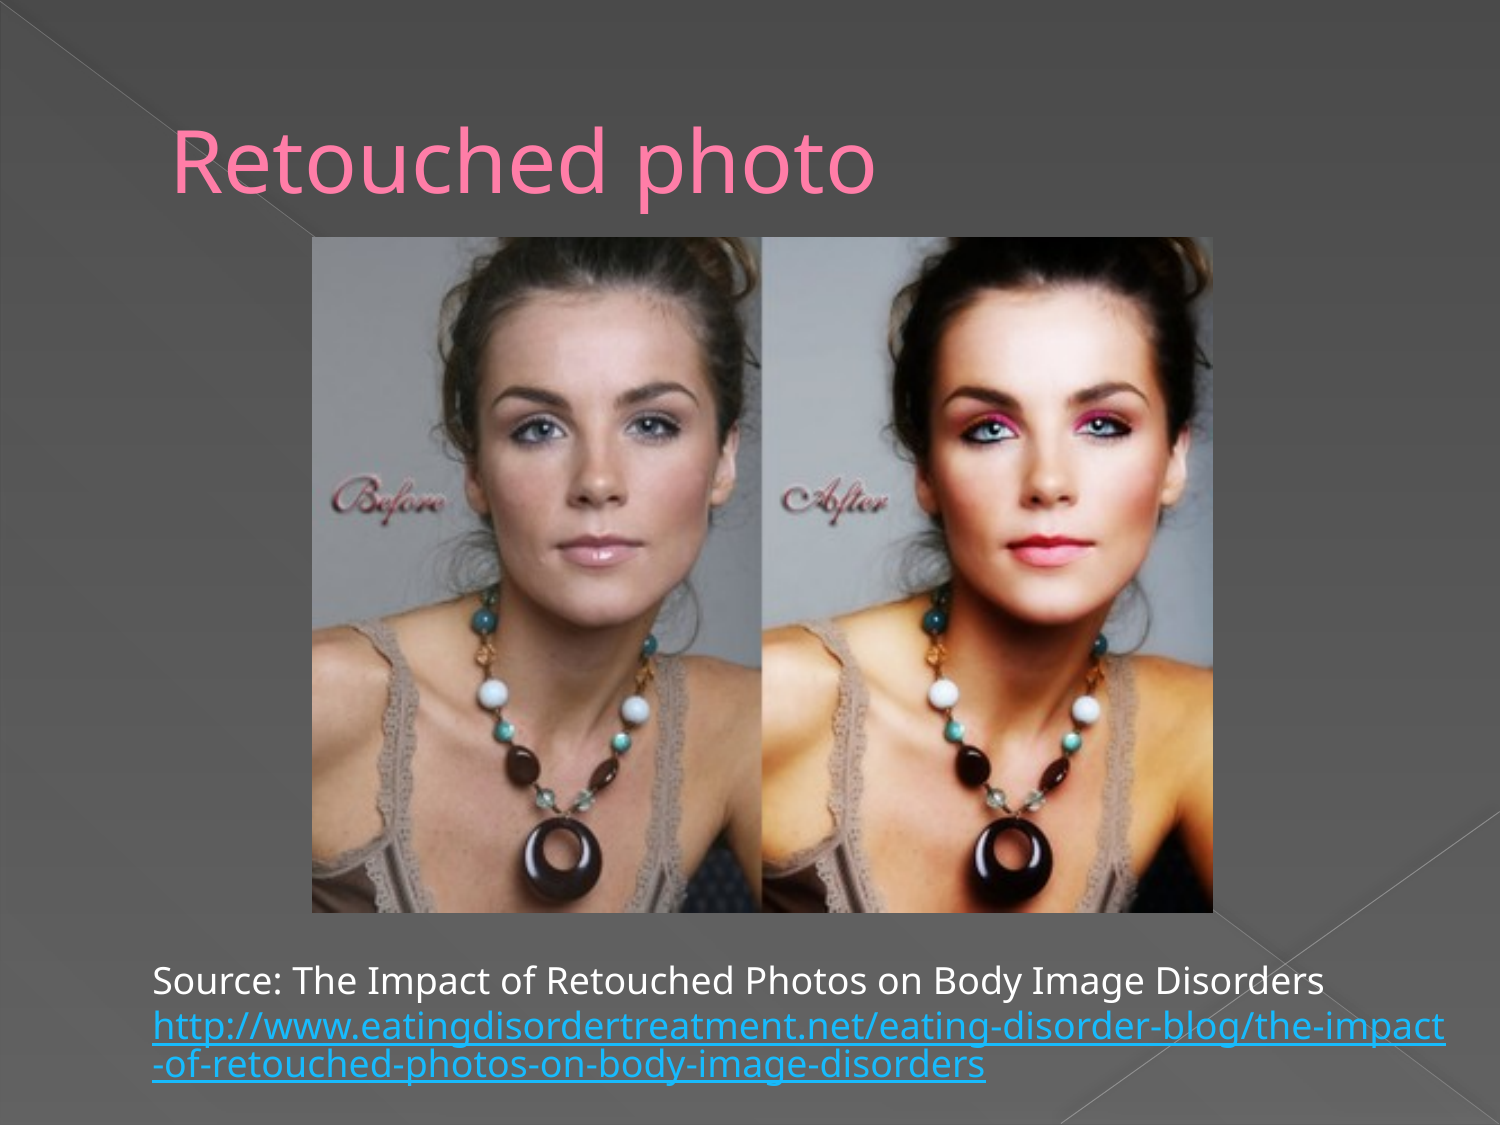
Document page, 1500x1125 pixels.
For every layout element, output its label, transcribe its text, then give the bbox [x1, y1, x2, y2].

title Retouched photo [75, 43, 1425, 274]
text_box Source: The Impact of Retouched Photos on Body Image Disorders http://www.eatingdisordertreatment.net/eating-disorder-blog/the-impact-of-retouched-photos-on-body-image-disorders [137, 949, 1463, 1106]
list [312, 237, 1213, 913]
